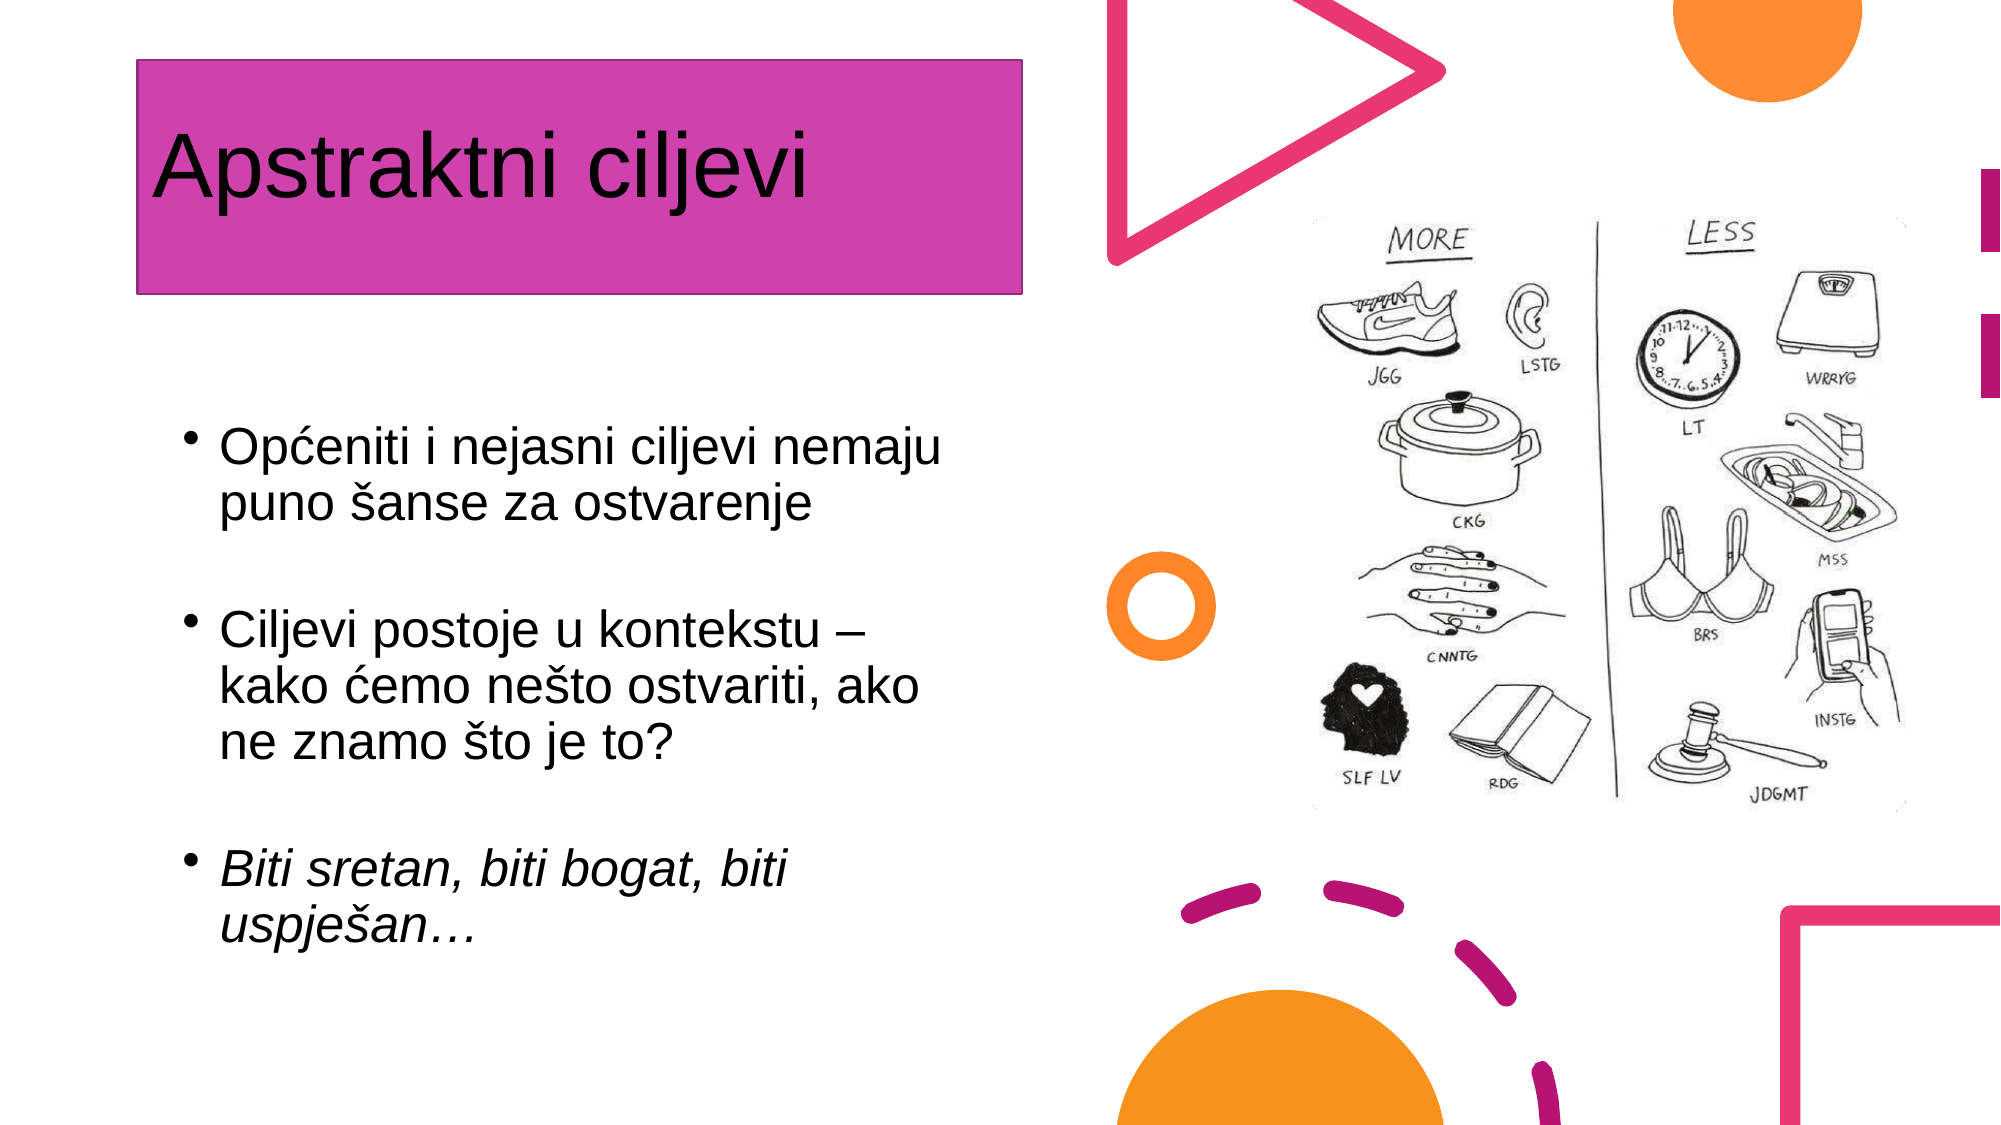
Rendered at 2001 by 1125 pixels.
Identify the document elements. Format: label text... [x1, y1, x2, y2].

text_box Općeniti i nejasni ciljevi nemaju puno šanse za ostvarenje Ciljevi postoje u kontekstu – kako ćemo nešto ostvariti, ako ne znamo što je to? Biti sretan, biti bogat, biti uspješan… [180, 412, 1032, 954]
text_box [1116, 880, 1562, 1125]
title Apstraktni ciljevi [137, 60, 1023, 294]
text_box [1780, 905, 2000, 1125]
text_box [1106, 0, 1906, 812]
